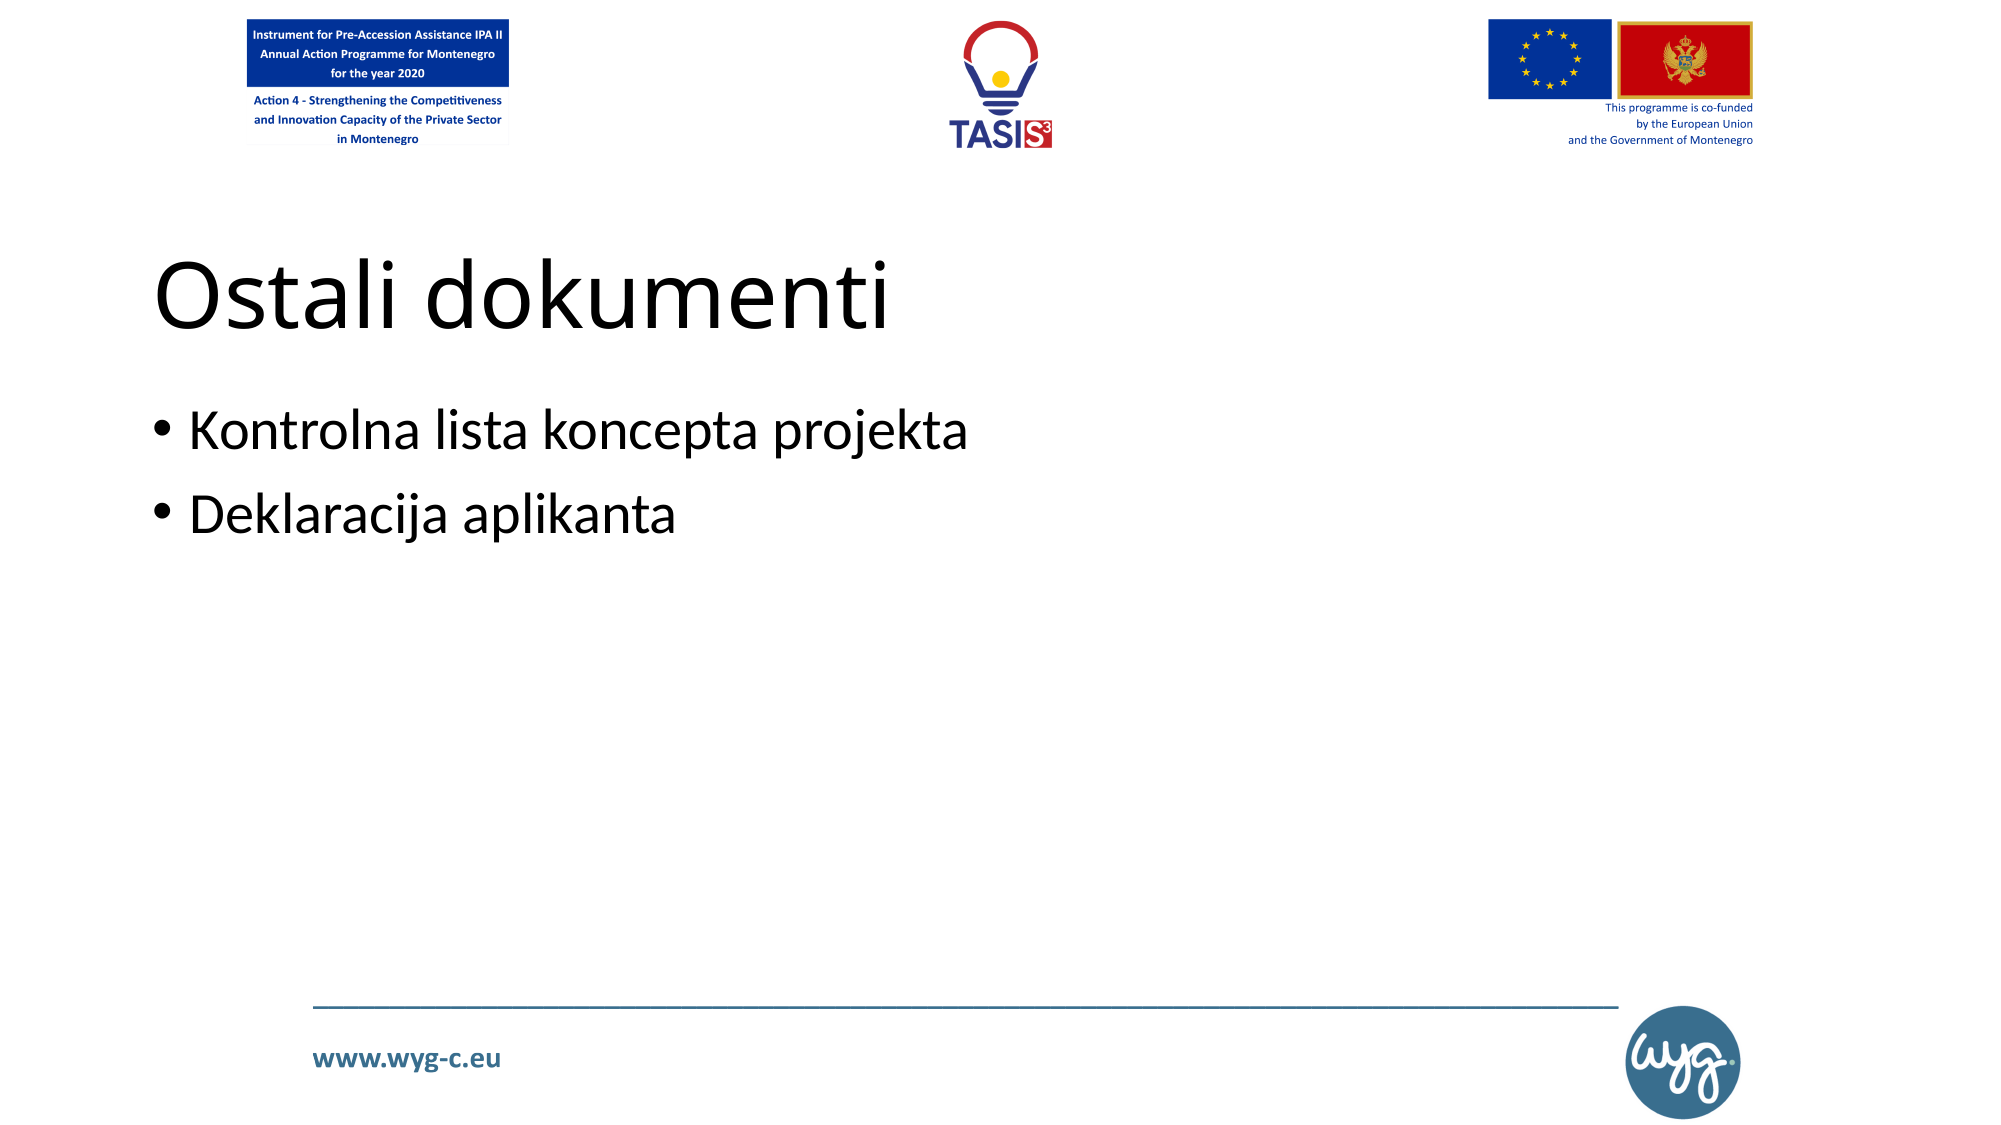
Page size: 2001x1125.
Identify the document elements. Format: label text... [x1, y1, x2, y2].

list Kontrolna lista koncepta projekta Deklaracija aplikanta [137, 391, 1863, 1014]
picture [312, 1014, 1743, 1125]
picture [246, 19, 1753, 149]
title Ostali dokumenti [137, 220, 1863, 377]
